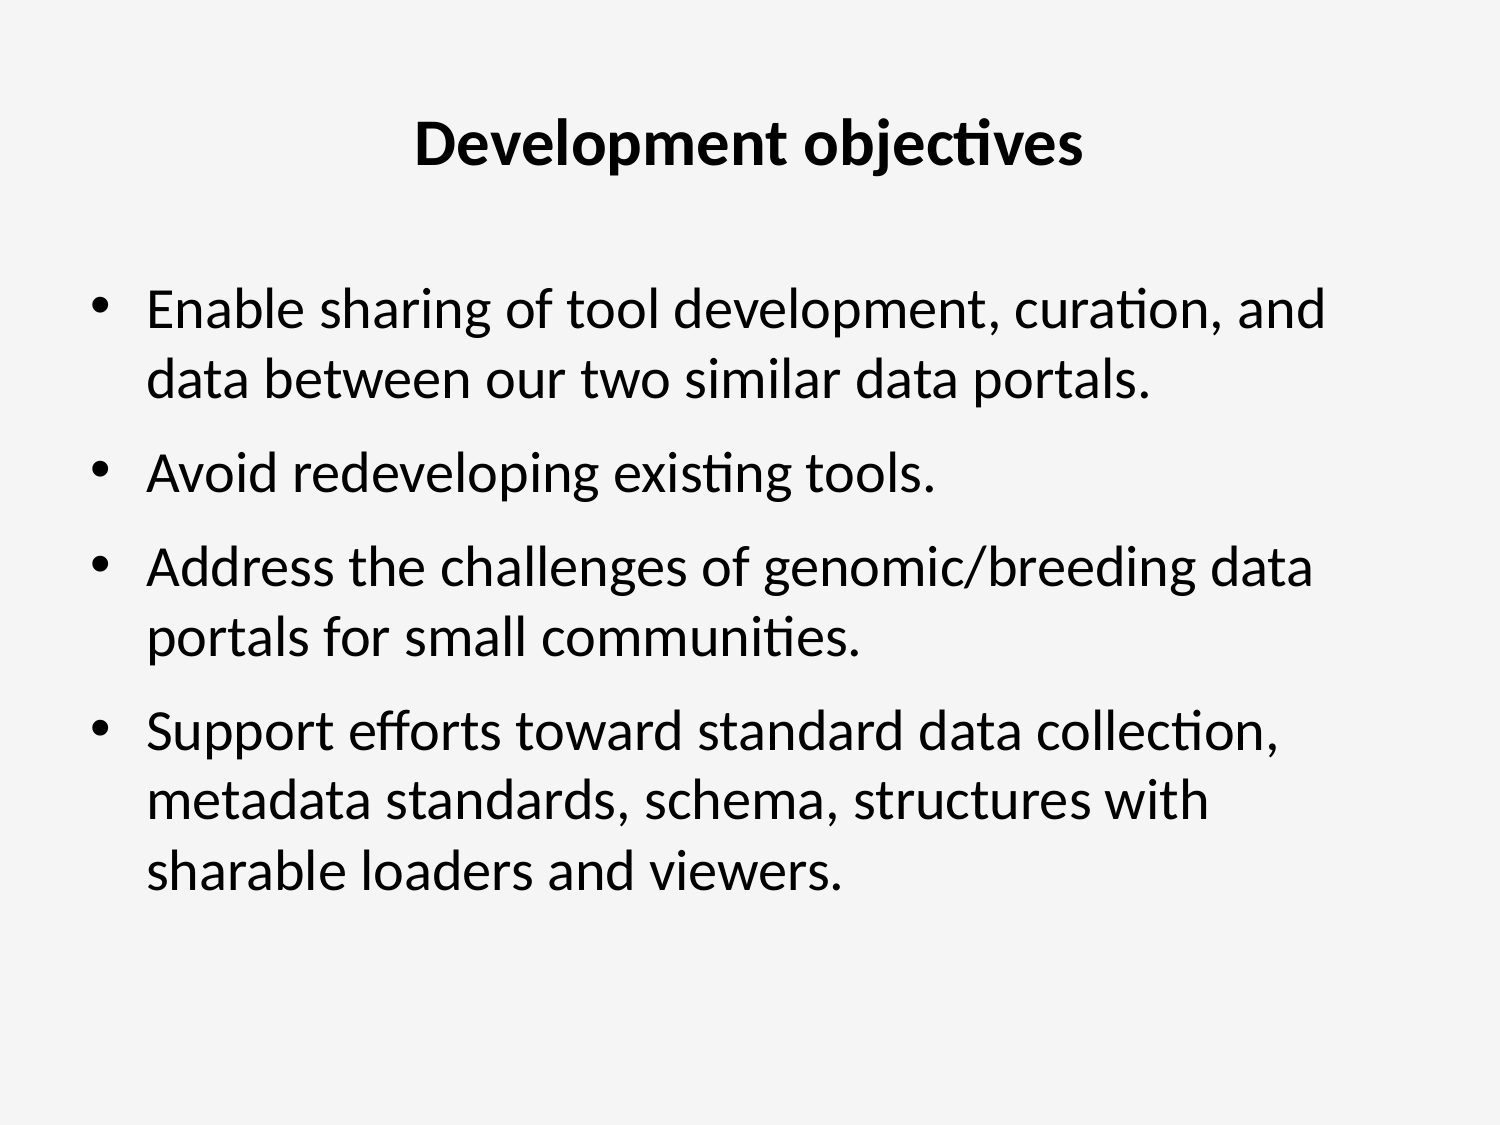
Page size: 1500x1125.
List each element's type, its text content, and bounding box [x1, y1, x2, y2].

list Enable sharing of tool development, curation, and data between our two similar data portals. Avoid redeveloping existing tools. Address the challenges of genomic/breeding data portals for small communities. Support efforts toward standard data collection, metadata standards, schema, structures with sharable loaders and viewers. [75, 262, 1425, 1005]
title Development objectives [75, 45, 1425, 233]
